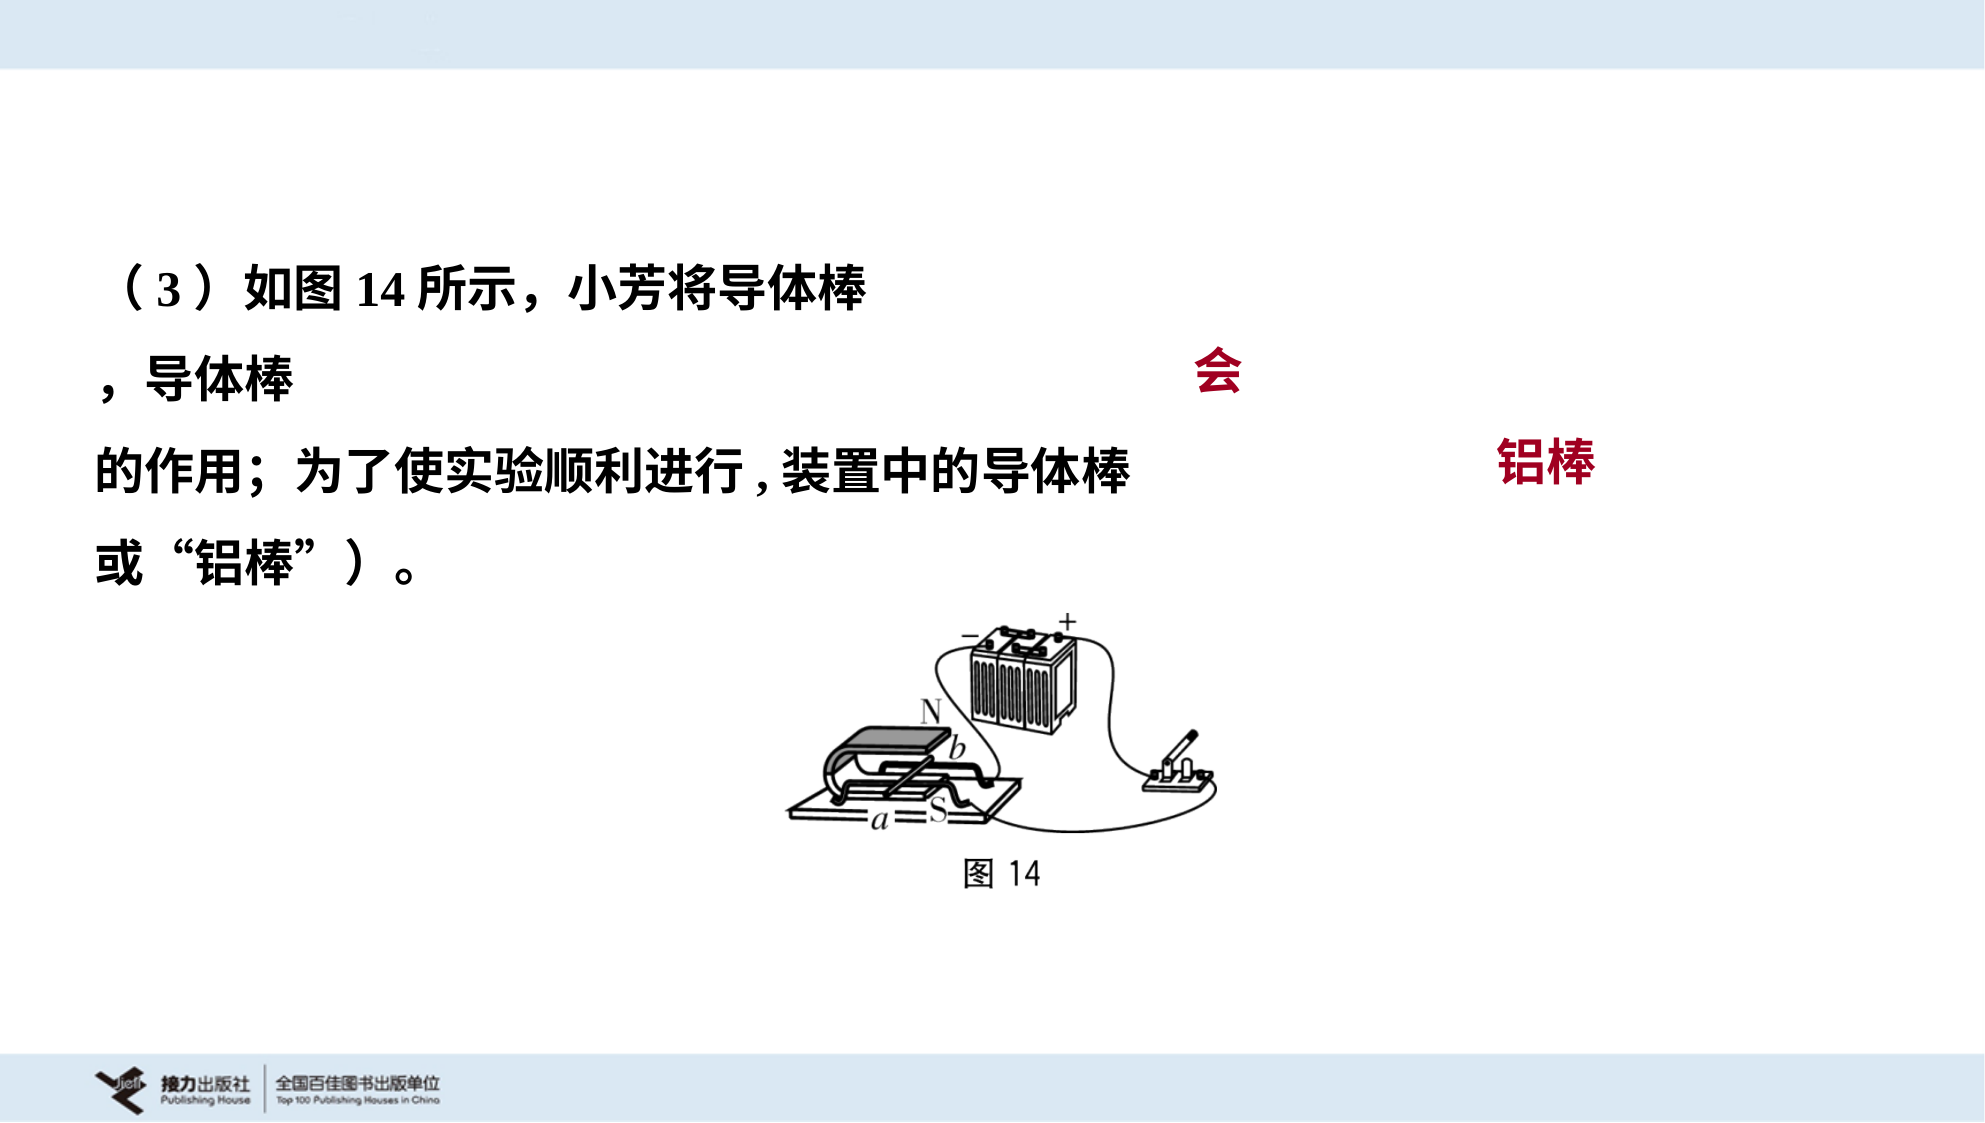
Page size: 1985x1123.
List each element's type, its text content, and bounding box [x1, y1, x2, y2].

picture [0, 0, 1985, 1122]
text_box 会 [1175, 311, 1262, 400]
text_box 铝棒 [1477, 403, 1615, 491]
